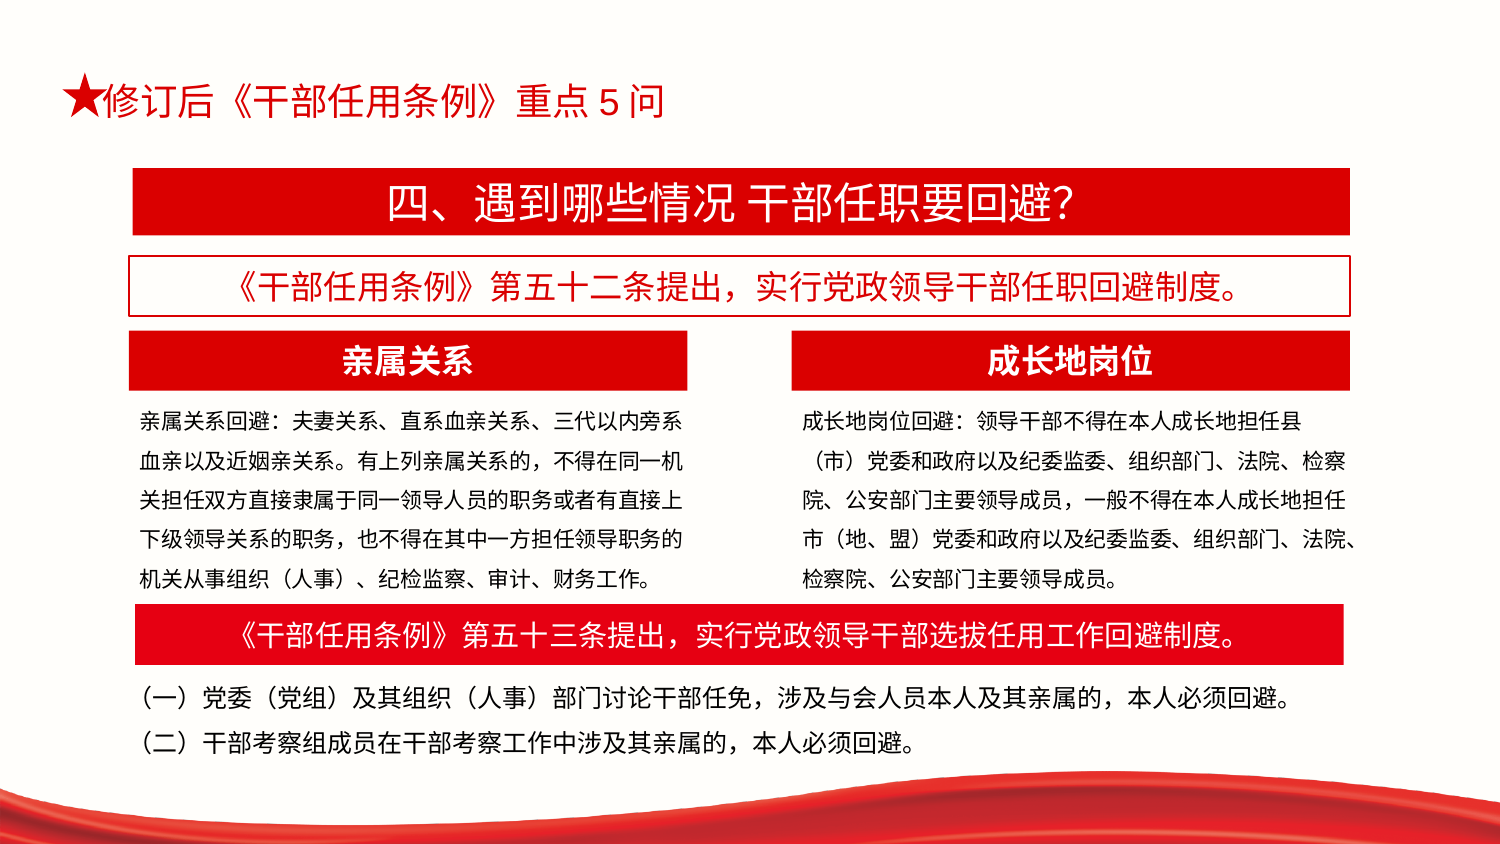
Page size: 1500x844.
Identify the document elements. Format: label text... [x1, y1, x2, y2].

text_box 亲属关系回避：夫妻关系、直系血亲关系、三代以内旁系血亲以及近姻亲关系。有上列亲属关系的，不得在同一机关担任双方直接隶属于同一领导人员的职务或者有直接上下级领导关系的职务，也不得在其中一方担任领导职务的机关从事组织（人事）、纪检监察、审计、财务工作。 [124, 387, 713, 599]
text_box 成长地岗位回避：领导干部不得在本人成长地担任县（市）党委和政府以及纪委监委、组织部门、法院、检察院、公安部门主要领导成员，一般不得在本人成长地担任市（地、盟）党委和政府以及纪委监委、组织部门、法院、检察院、公安部门主要领导成员。 [787, 387, 1375, 599]
text_box 《干部任用条例》第五十二条提出，实行党政领导干部任职回避制度。 [128, 255, 1350, 317]
text_box 亲属关系 [128, 330, 688, 391]
text_box 成长地岗位 [791, 330, 1350, 391]
picture [0, 771, 1500, 844]
text_box （一）党委（党组）及其组织（人事）部门讨论干部任免，涉及与会人员本人及其亲属的，本人必须回避。 （二）干部考察组成员在干部考察工作中涉及其亲属的，本人必须回避。 [112, 660, 1350, 765]
text_box 四、遇到哪些情况 干部任职要回避？ [132, 168, 1350, 236]
text_box 《干部任用条例》第五十三条提出，实行党政领导干部选拔任用工作回避制度。 [134, 603, 1345, 660]
